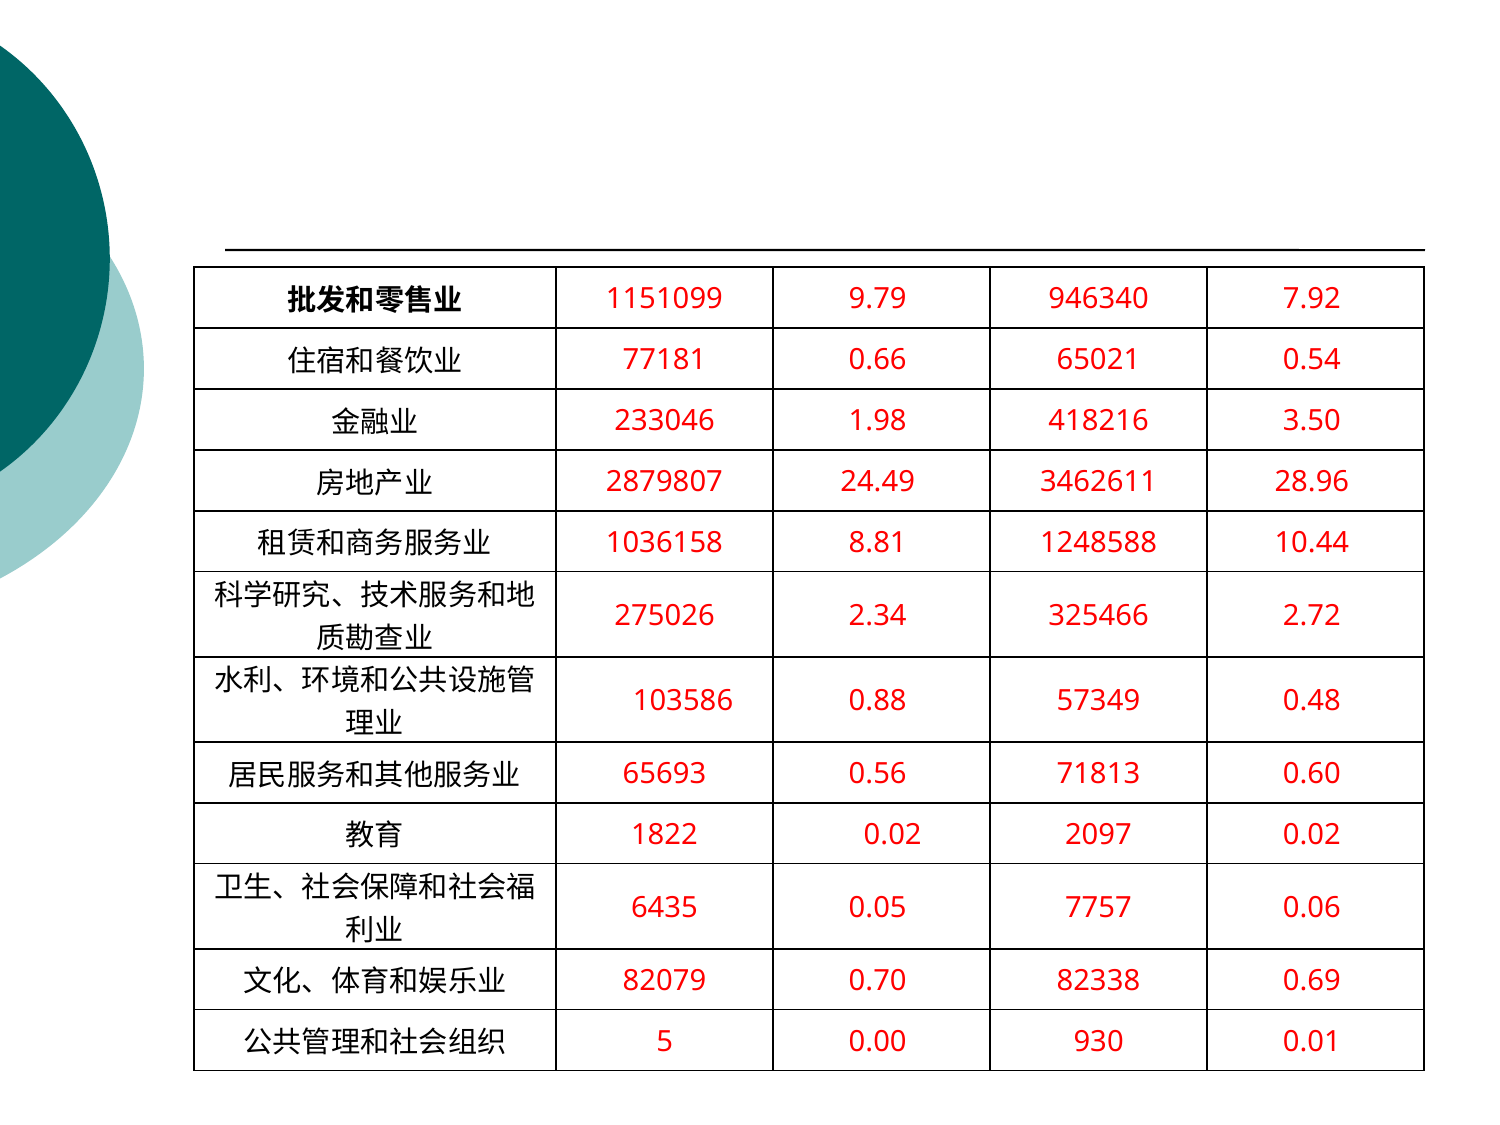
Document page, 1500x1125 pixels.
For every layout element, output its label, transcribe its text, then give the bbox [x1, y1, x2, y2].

table_cell 275026 [557, 572, 772, 656]
table_cell 0.66 [774, 329, 989, 388]
table_cell 2.72 [1208, 572, 1423, 656]
table_cell 930 [991, 1010, 1206, 1070]
table_cell 71813 [991, 743, 1206, 802]
table_cell 0.01 [1208, 1010, 1423, 1070]
table_cell 57349 [991, 658, 1206, 741]
table_cell 6435 [557, 864, 772, 948]
table_cell 水利、环境和公共设施管理业 [195, 658, 555, 741]
table_header 9.79 [774, 268, 989, 327]
table_cell 82338 [991, 950, 1206, 1009]
table_cell 0.54 [1208, 329, 1423, 388]
table_cell 233046 [557, 390, 772, 449]
table_cell 卫生、社会保障和社会福利业 [195, 864, 555, 948]
table_cell 0.56 [774, 743, 989, 802]
table_header 7.92 [1208, 268, 1423, 327]
table_cell 租赁和商务服务业 [195, 512, 555, 571]
table_cell 28.96 [1208, 451, 1423, 510]
table_cell 0.02 [1208, 804, 1423, 863]
table_cell 1822 [557, 804, 772, 863]
table_cell 0.48 [1208, 658, 1423, 741]
table_cell 0.88 [774, 658, 989, 741]
table_cell 418216 [991, 390, 1206, 449]
table_cell 2879807 [557, 451, 772, 510]
table_cell 金融业 [195, 390, 555, 449]
table_cell 1.98 [774, 390, 989, 449]
table_cell 3462611 [991, 451, 1206, 510]
table_cell 3.50 [1208, 390, 1423, 449]
table_cell 1248588 [991, 512, 1206, 571]
table_cell 房地产业 [195, 451, 555, 510]
table_cell 7757 [991, 864, 1206, 948]
table_header 1151099 [557, 268, 772, 327]
table_cell 24.49 [774, 451, 989, 510]
table_cell 0.70 [774, 950, 989, 1009]
table_cell 103586 [557, 658, 772, 741]
table_cell 0.05 [774, 864, 989, 948]
table_cell 8.81 [774, 512, 989, 571]
table_cell 0.06 [1208, 864, 1423, 948]
table_cell 77181 [557, 329, 772, 388]
table_cell 5 [557, 1010, 772, 1070]
table_cell 文化、体育和娱乐业 [195, 950, 555, 1009]
table_cell 82079 [557, 950, 772, 1009]
table_cell 10.44 [1208, 512, 1423, 571]
table_cell 0.60 [1208, 743, 1423, 802]
table_cell 教育 [195, 804, 555, 863]
table_cell 0.02 [774, 804, 989, 863]
table_cell 65021 [991, 329, 1206, 388]
table_cell 0.00 [774, 1010, 989, 1070]
table_cell 2097 [991, 804, 1206, 863]
table_cell 居民服务和其他服务业 [195, 743, 555, 802]
table_cell 325466 [991, 572, 1206, 656]
table_cell 0.69 [1208, 950, 1423, 1009]
table_cell 公共管理和社会组织 [195, 1010, 555, 1070]
table_cell 科学研究、技术服务和地质勘查业 [195, 572, 555, 656]
table_header 批发和零售业 [195, 268, 555, 327]
table_cell 住宿和餐饮业 [195, 329, 555, 388]
table_cell 2.34 [774, 572, 989, 656]
table_header 946340 [991, 268, 1206, 327]
table_cell 65693 [557, 743, 772, 802]
table_cell 1036158 [557, 512, 772, 571]
